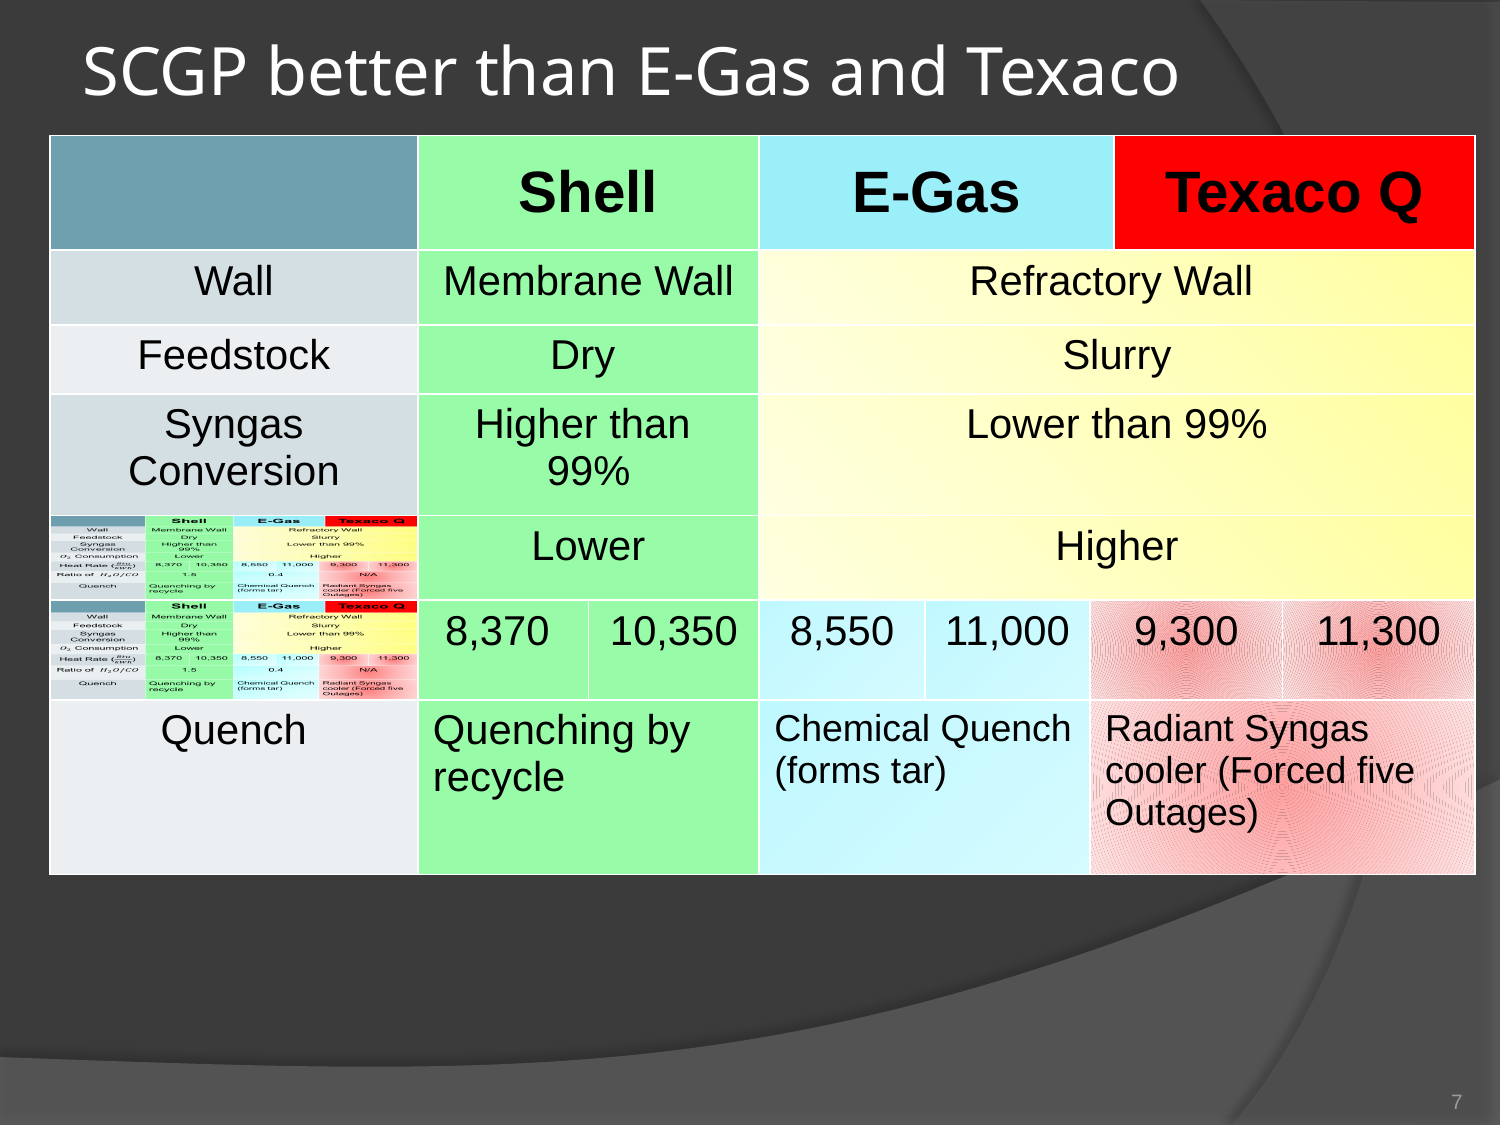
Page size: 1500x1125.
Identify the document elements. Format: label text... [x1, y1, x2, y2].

table_cell Radiant Syngas cooler (Forced five Outages) [1091, 701, 1474, 874]
table_cell Wall [51, 251, 417, 324]
title SCGP better than E-Gas and Texaco [75, 0, 1300, 135]
table_cell Lower [419, 516, 758, 599]
table_cell 11,300 [1283, 601, 1474, 699]
table_cell 11,000 [926, 601, 1089, 699]
table_cell Higher than 99% [419, 395, 758, 515]
table_cell Higher [760, 516, 1474, 599]
table_header [51, 136, 417, 249]
table_cell [51, 601, 417, 699]
table_header Shell [419, 136, 758, 249]
table_cell Dry [419, 326, 758, 393]
table_cell 9,300 [1091, 601, 1282, 699]
table_cell Membrane Wall [419, 251, 758, 324]
table_cell Slurry [760, 326, 1474, 393]
table_cell 10,350 [589, 601, 758, 699]
table_header E-Gas [760, 136, 1113, 249]
table_cell Syngas Conversion [51, 395, 417, 515]
table_header Texaco Q [1115, 136, 1474, 249]
table_cell Lower than 99% [760, 395, 1474, 515]
table_cell Quenching by recycle [419, 701, 758, 874]
table_cell 8,370 [419, 601, 588, 699]
table_cell [51, 516, 417, 599]
slide_number 7 [1337, 1053, 1463, 1114]
table_cell Chemical Quench (forms tar) [760, 701, 1089, 874]
table_cell Quench [51, 701, 417, 874]
table_cell 8,550 [760, 601, 924, 699]
table_cell Feedstock [51, 326, 417, 393]
table_cell Refractory Wall [760, 251, 1474, 324]
